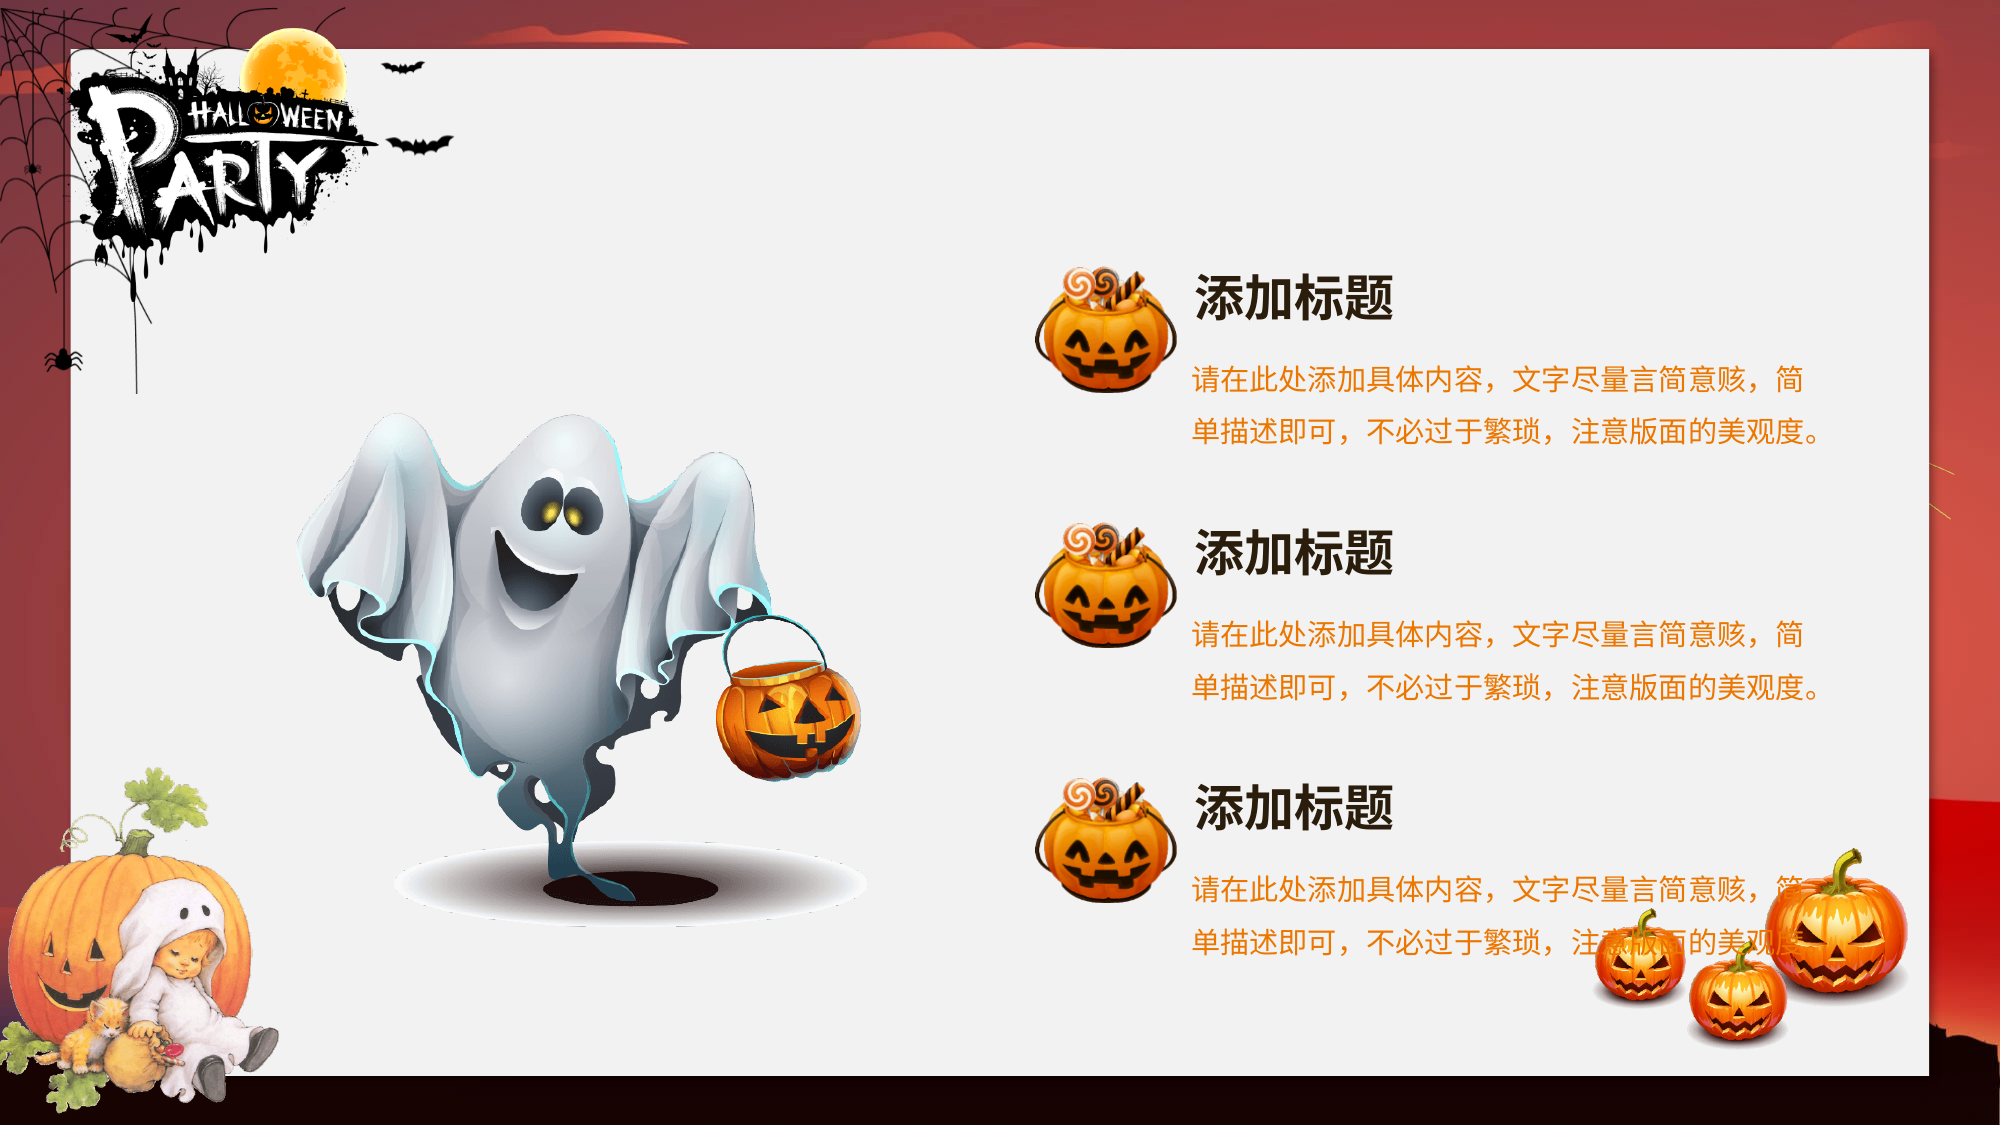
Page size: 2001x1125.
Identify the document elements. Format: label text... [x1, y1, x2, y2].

picture [0, 0, 2000, 1125]
text_box 请在此处添加具体内容，文字尽量言简意赅，简单描述即可，不必过于繁琐，注意版面的美观度。 [1176, 846, 1848, 967]
text_box 请在此处添加具体内容，文字尽量言简意赅，简单描述即可，不必过于繁琐，注意版面的美观度。 [1176, 591, 1848, 712]
text_box 请在此处添加具体内容，文字尽量言简意赅，简单描述即可，不必过于繁琐，注意版面的美观度。 [1176, 336, 1848, 456]
text_box 添加标题 [1180, 769, 1410, 845]
text_box 添加标题 [1180, 514, 1410, 589]
text_box 添加标题 [1180, 258, 1410, 334]
